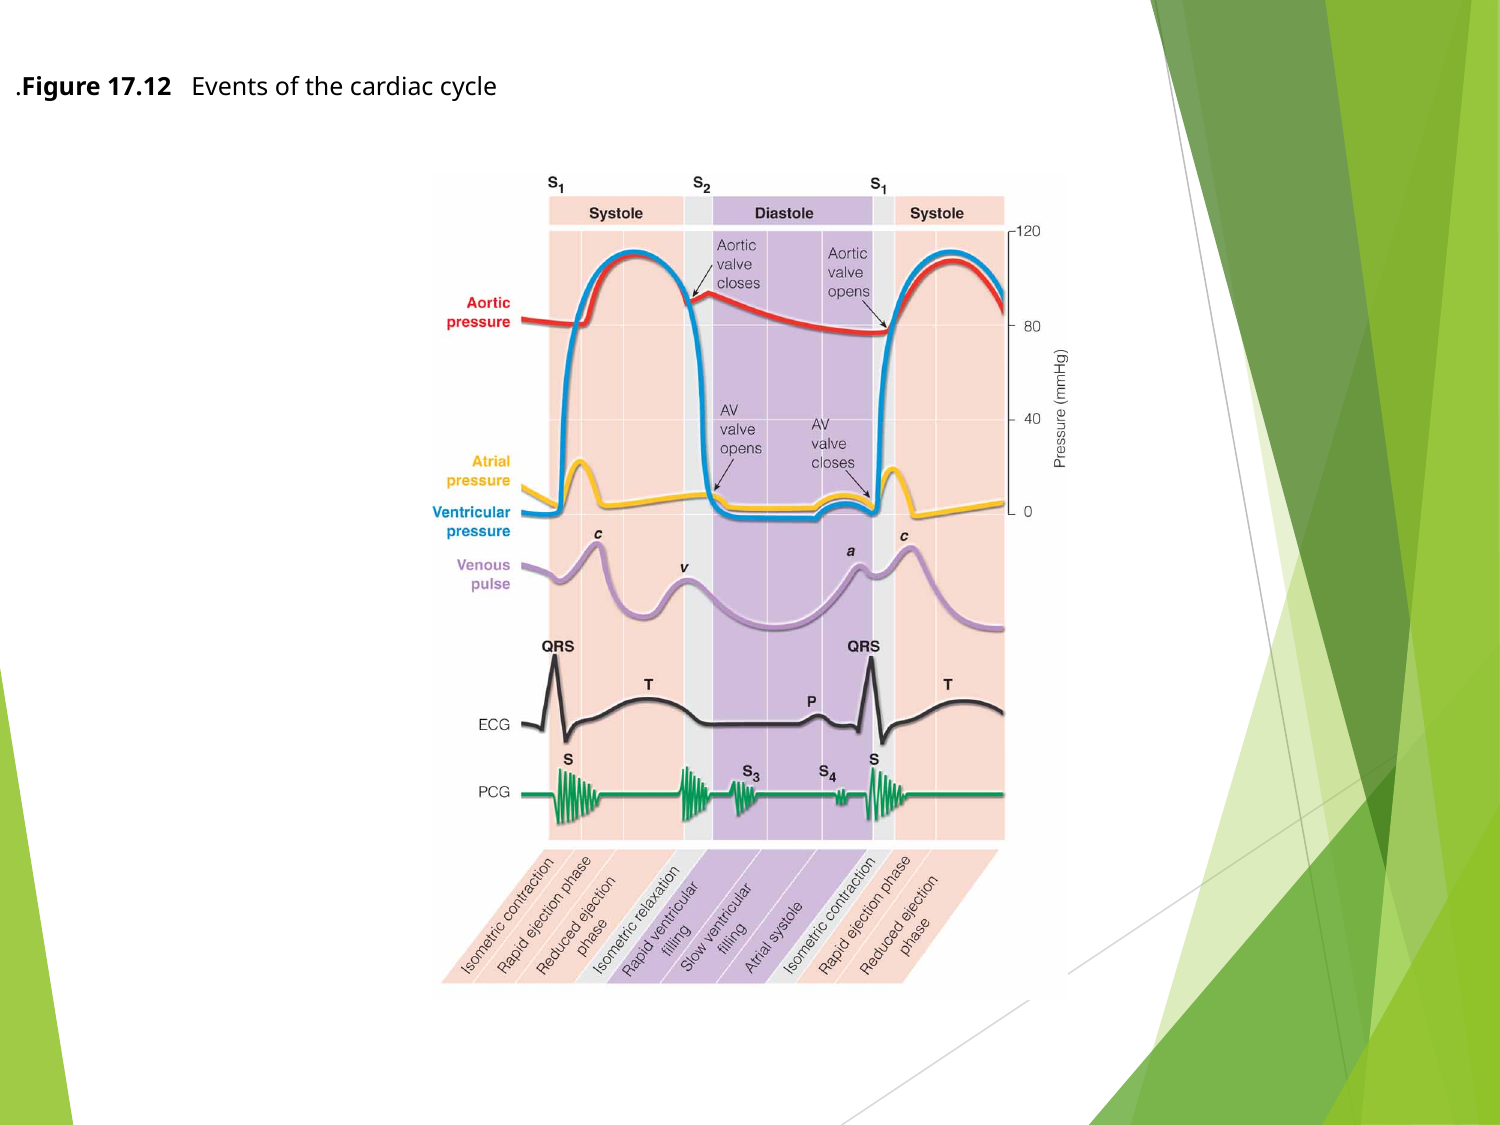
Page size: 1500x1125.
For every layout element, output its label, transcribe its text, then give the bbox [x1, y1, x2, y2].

title Figure 17.12 Events of the cardiac cycle. [0, 62, 1350, 176]
picture [432, 174, 1068, 1000]
